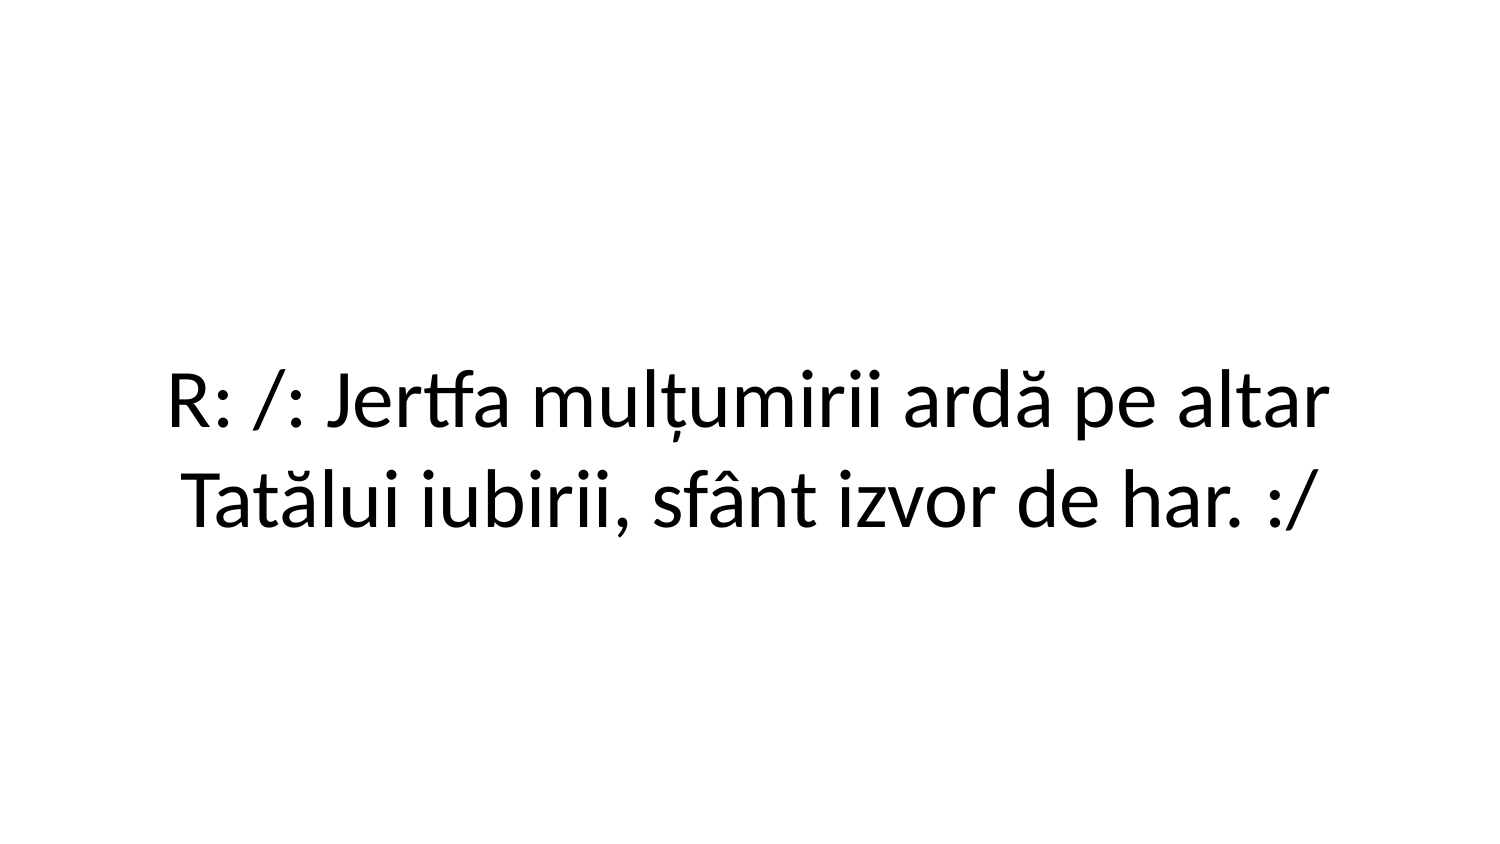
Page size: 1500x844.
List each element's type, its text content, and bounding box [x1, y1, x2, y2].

text_box R: /: Jertfa mulțumirii ardă pe altar Tatălui iubirii, sfânt izvor de har. :/ [152, 292, 1348, 552]
